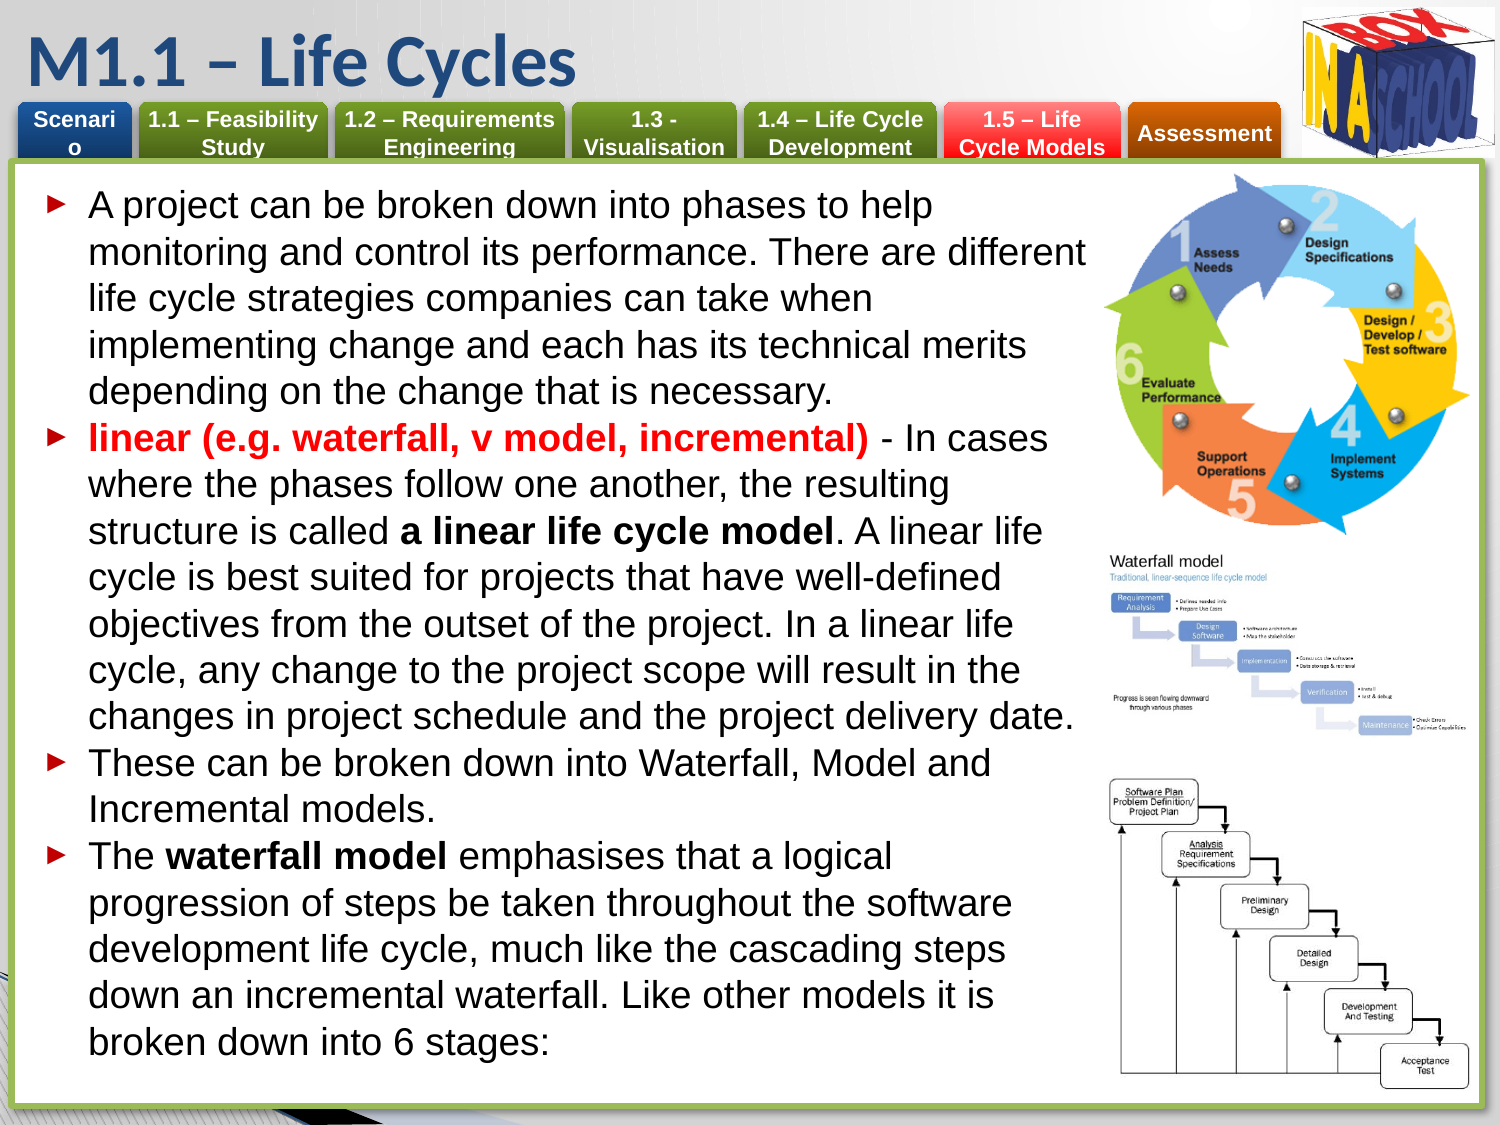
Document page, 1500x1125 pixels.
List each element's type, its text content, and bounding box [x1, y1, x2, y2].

picture [1302, 7, 1495, 158]
picture [281, 1114, 303, 1125]
picture [1104, 773, 1471, 1095]
picture [1104, 550, 1470, 739]
picture [1104, 172, 1471, 535]
title M1.1 – Life Cycles [11, 11, 1270, 102]
picture [1331, 405, 1361, 446]
text_box A project can be broken down into phases to help monitoring and control its performance. There are different life cycle strategies companies can take when implementing change and each has its technical merits depending on the change that is necessary. linear (e.g. waterfall, v model, incremental) - In cases where the phases follow one another, the resulting structure is called a linear life cycle model. A linear life cycle is best suited for projects that have well-defined objectives from the outset of the project. In a linear life cycle, any change to the project scope will result in the changes in project schedule and the project delivery date. These can be broken down into Waterfall, Model and Incremental models. The waterfall model emphasises that a logical progression of steps be taken throughout the software development life cycle, much like the cascading steps down an incremental waterfall. Like other models it is broken down into 6 stages: [26, 172, 1105, 1071]
picture [1285, 476, 1300, 490]
